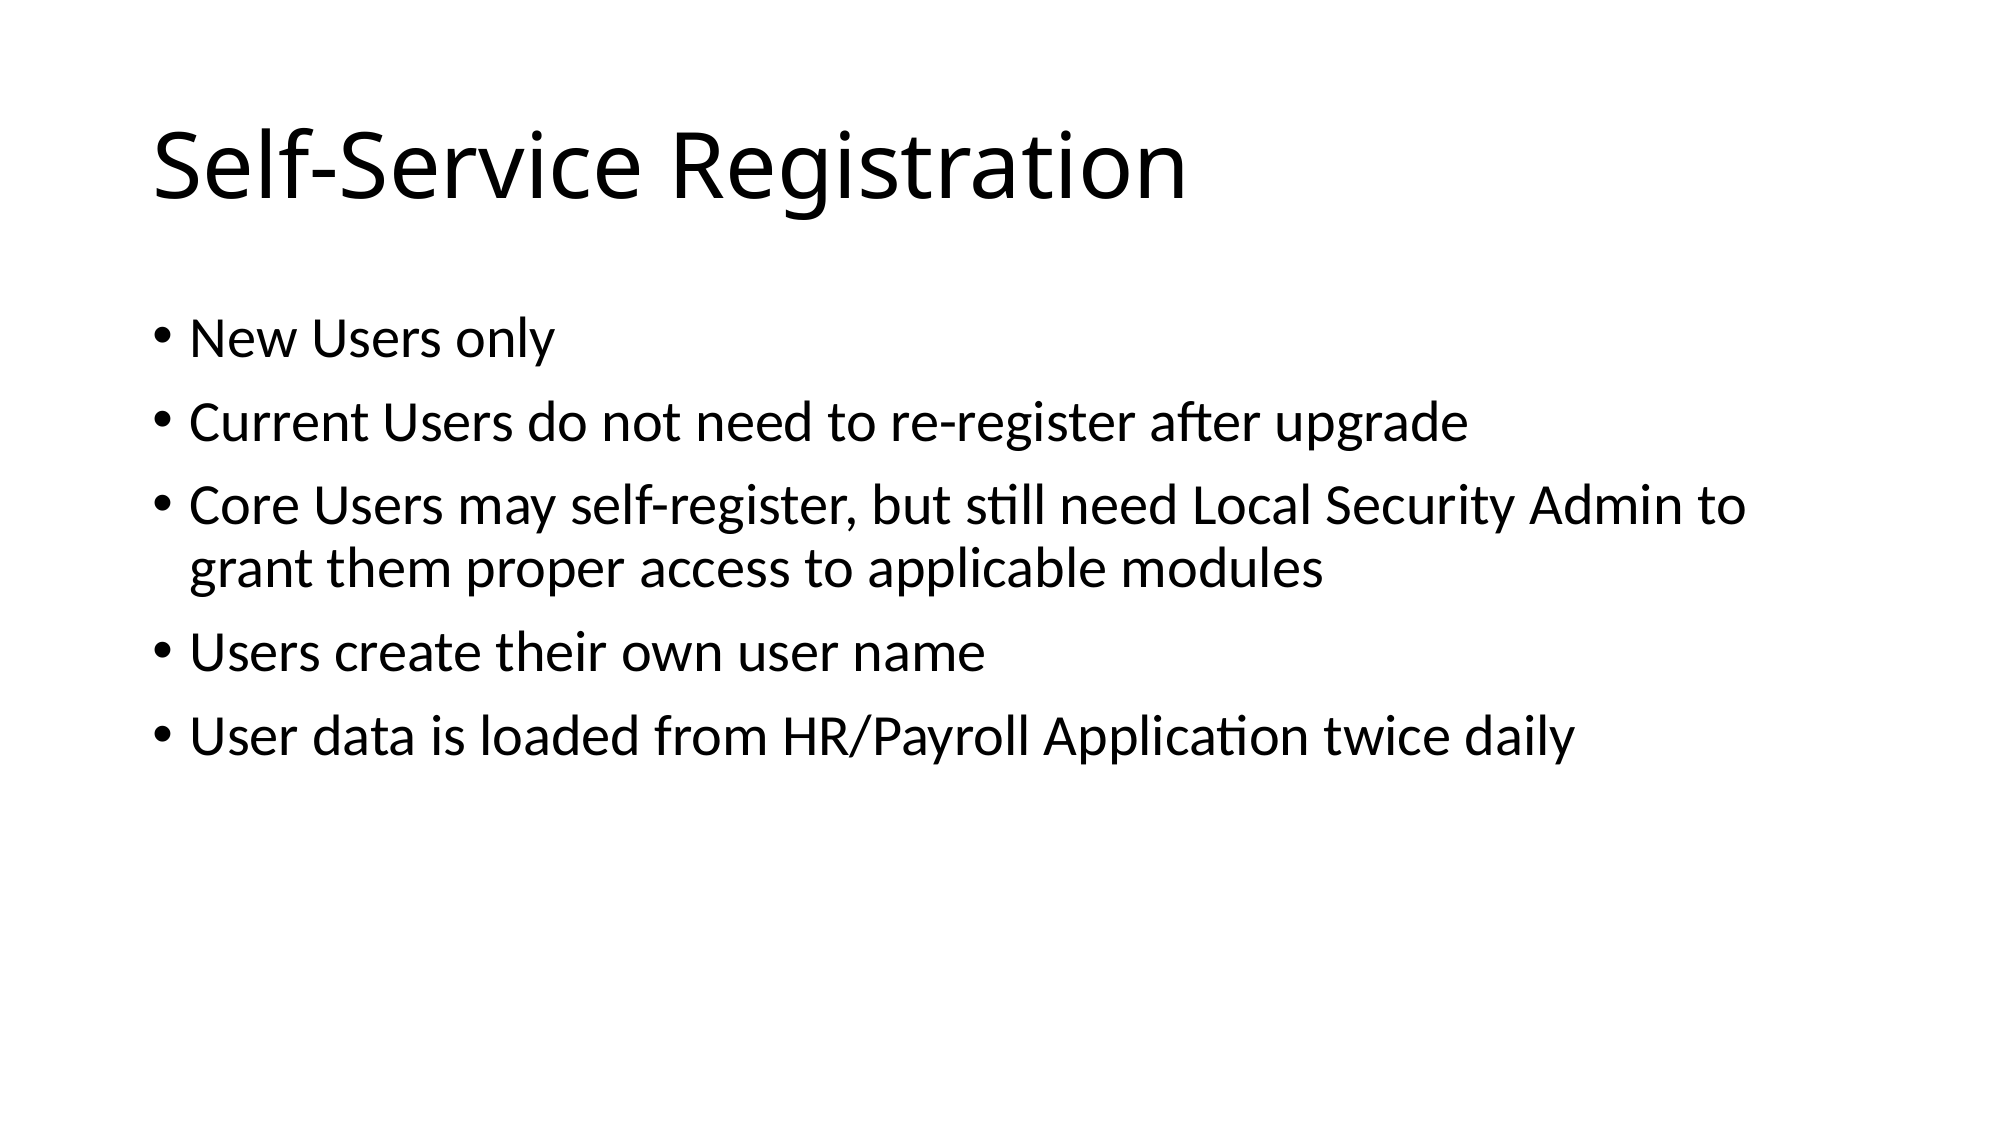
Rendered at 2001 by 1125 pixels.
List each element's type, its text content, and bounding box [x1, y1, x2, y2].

title Self-Service Registration [137, 59, 1863, 278]
list New Users only Current Users do not need to re-register after upgrade Core Users may self-register, but still need Local Security Admin to grant them proper access to applicable modules Users create their own user name User data is loaded from HR/Payroll Application twice daily [137, 299, 1863, 1014]
